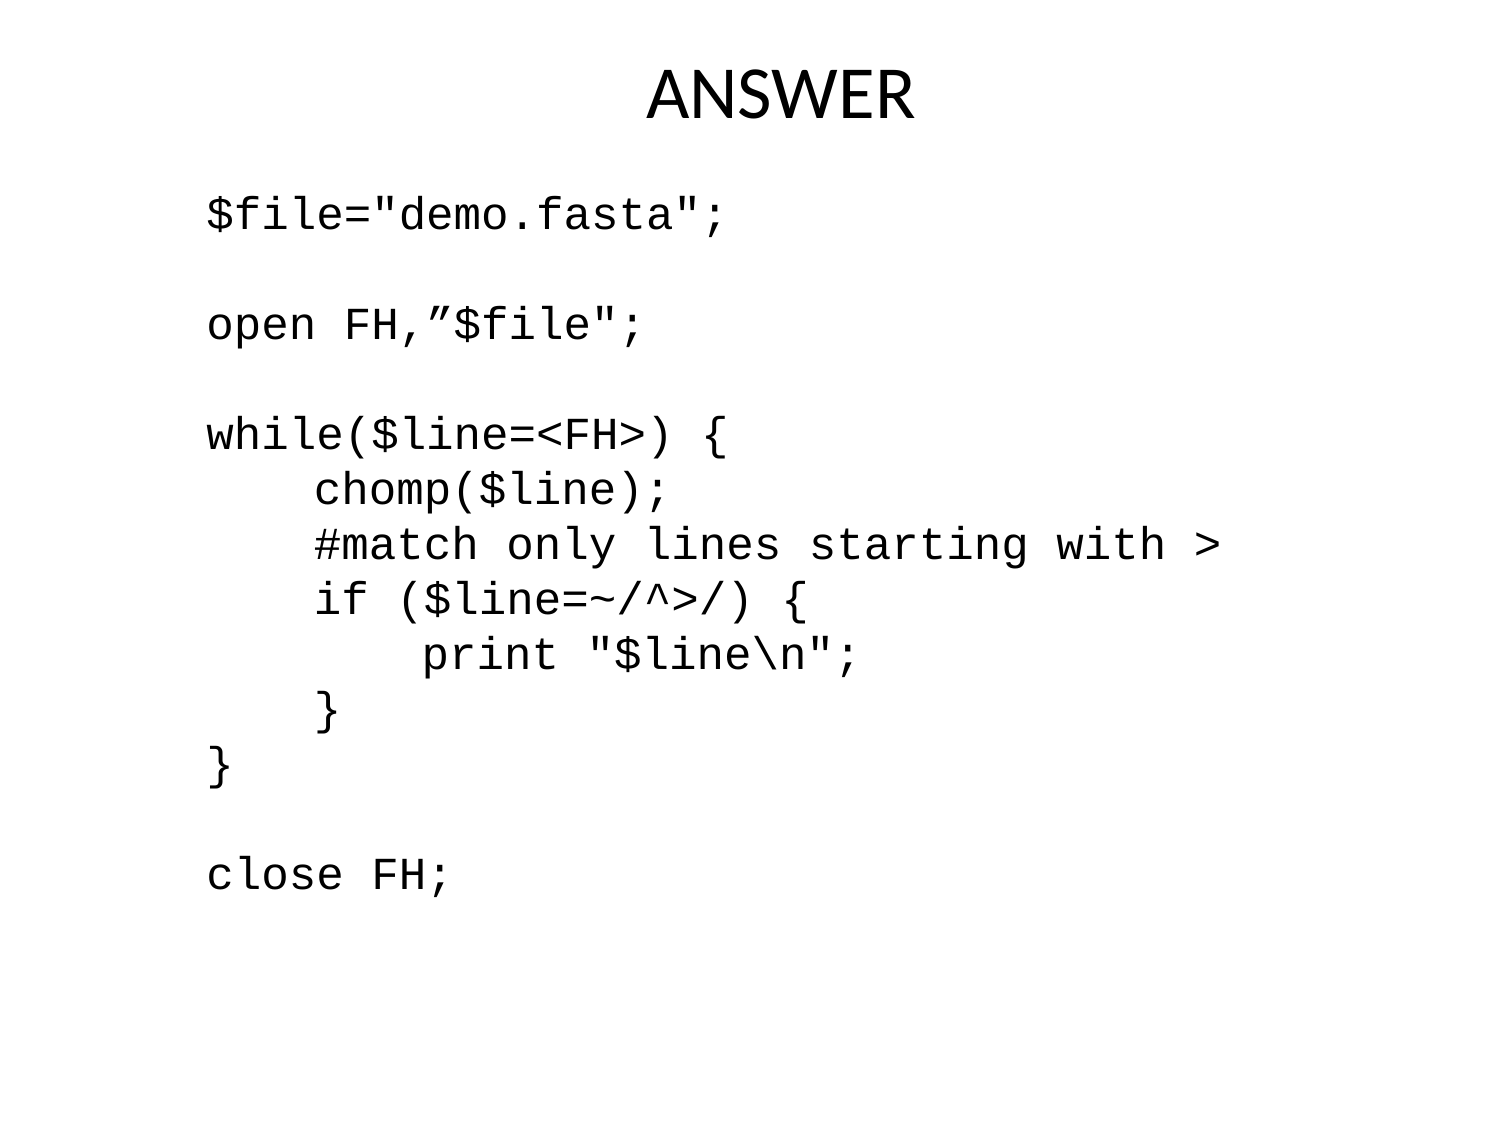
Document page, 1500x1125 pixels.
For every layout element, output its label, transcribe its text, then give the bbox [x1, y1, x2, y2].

text_box ANSWER [599, 37, 963, 142]
text_box $file="demo.fasta"; open FH,”$file"; while($line=<FH>) { chomp($line); #match only lines starting with > if ($line=~/^>/) { print "$line\n"; } } close FH; [192, 177, 1307, 906]
